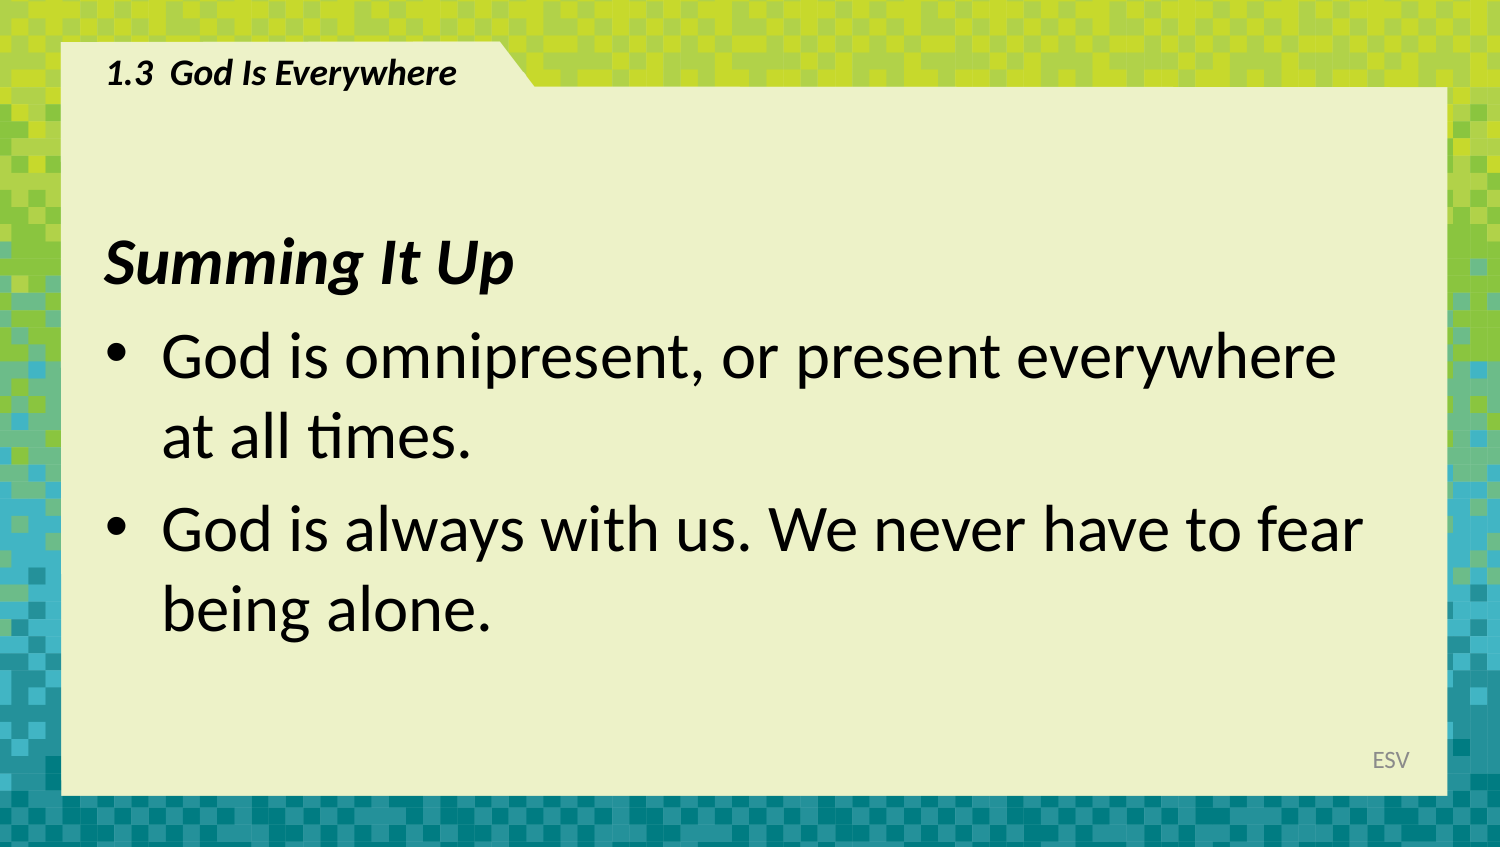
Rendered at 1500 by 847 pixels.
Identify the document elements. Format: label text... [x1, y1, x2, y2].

picture [0, 0, 1500, 847]
list Summing It Up God is omnipresent, or present everywhere at all times. God is always with us. We never have to fear being alone. [89, 141, 1403, 722]
footer ESV [950, 736, 1425, 782]
title 1.3 God Is Everywhere [89, 33, 1420, 108]
